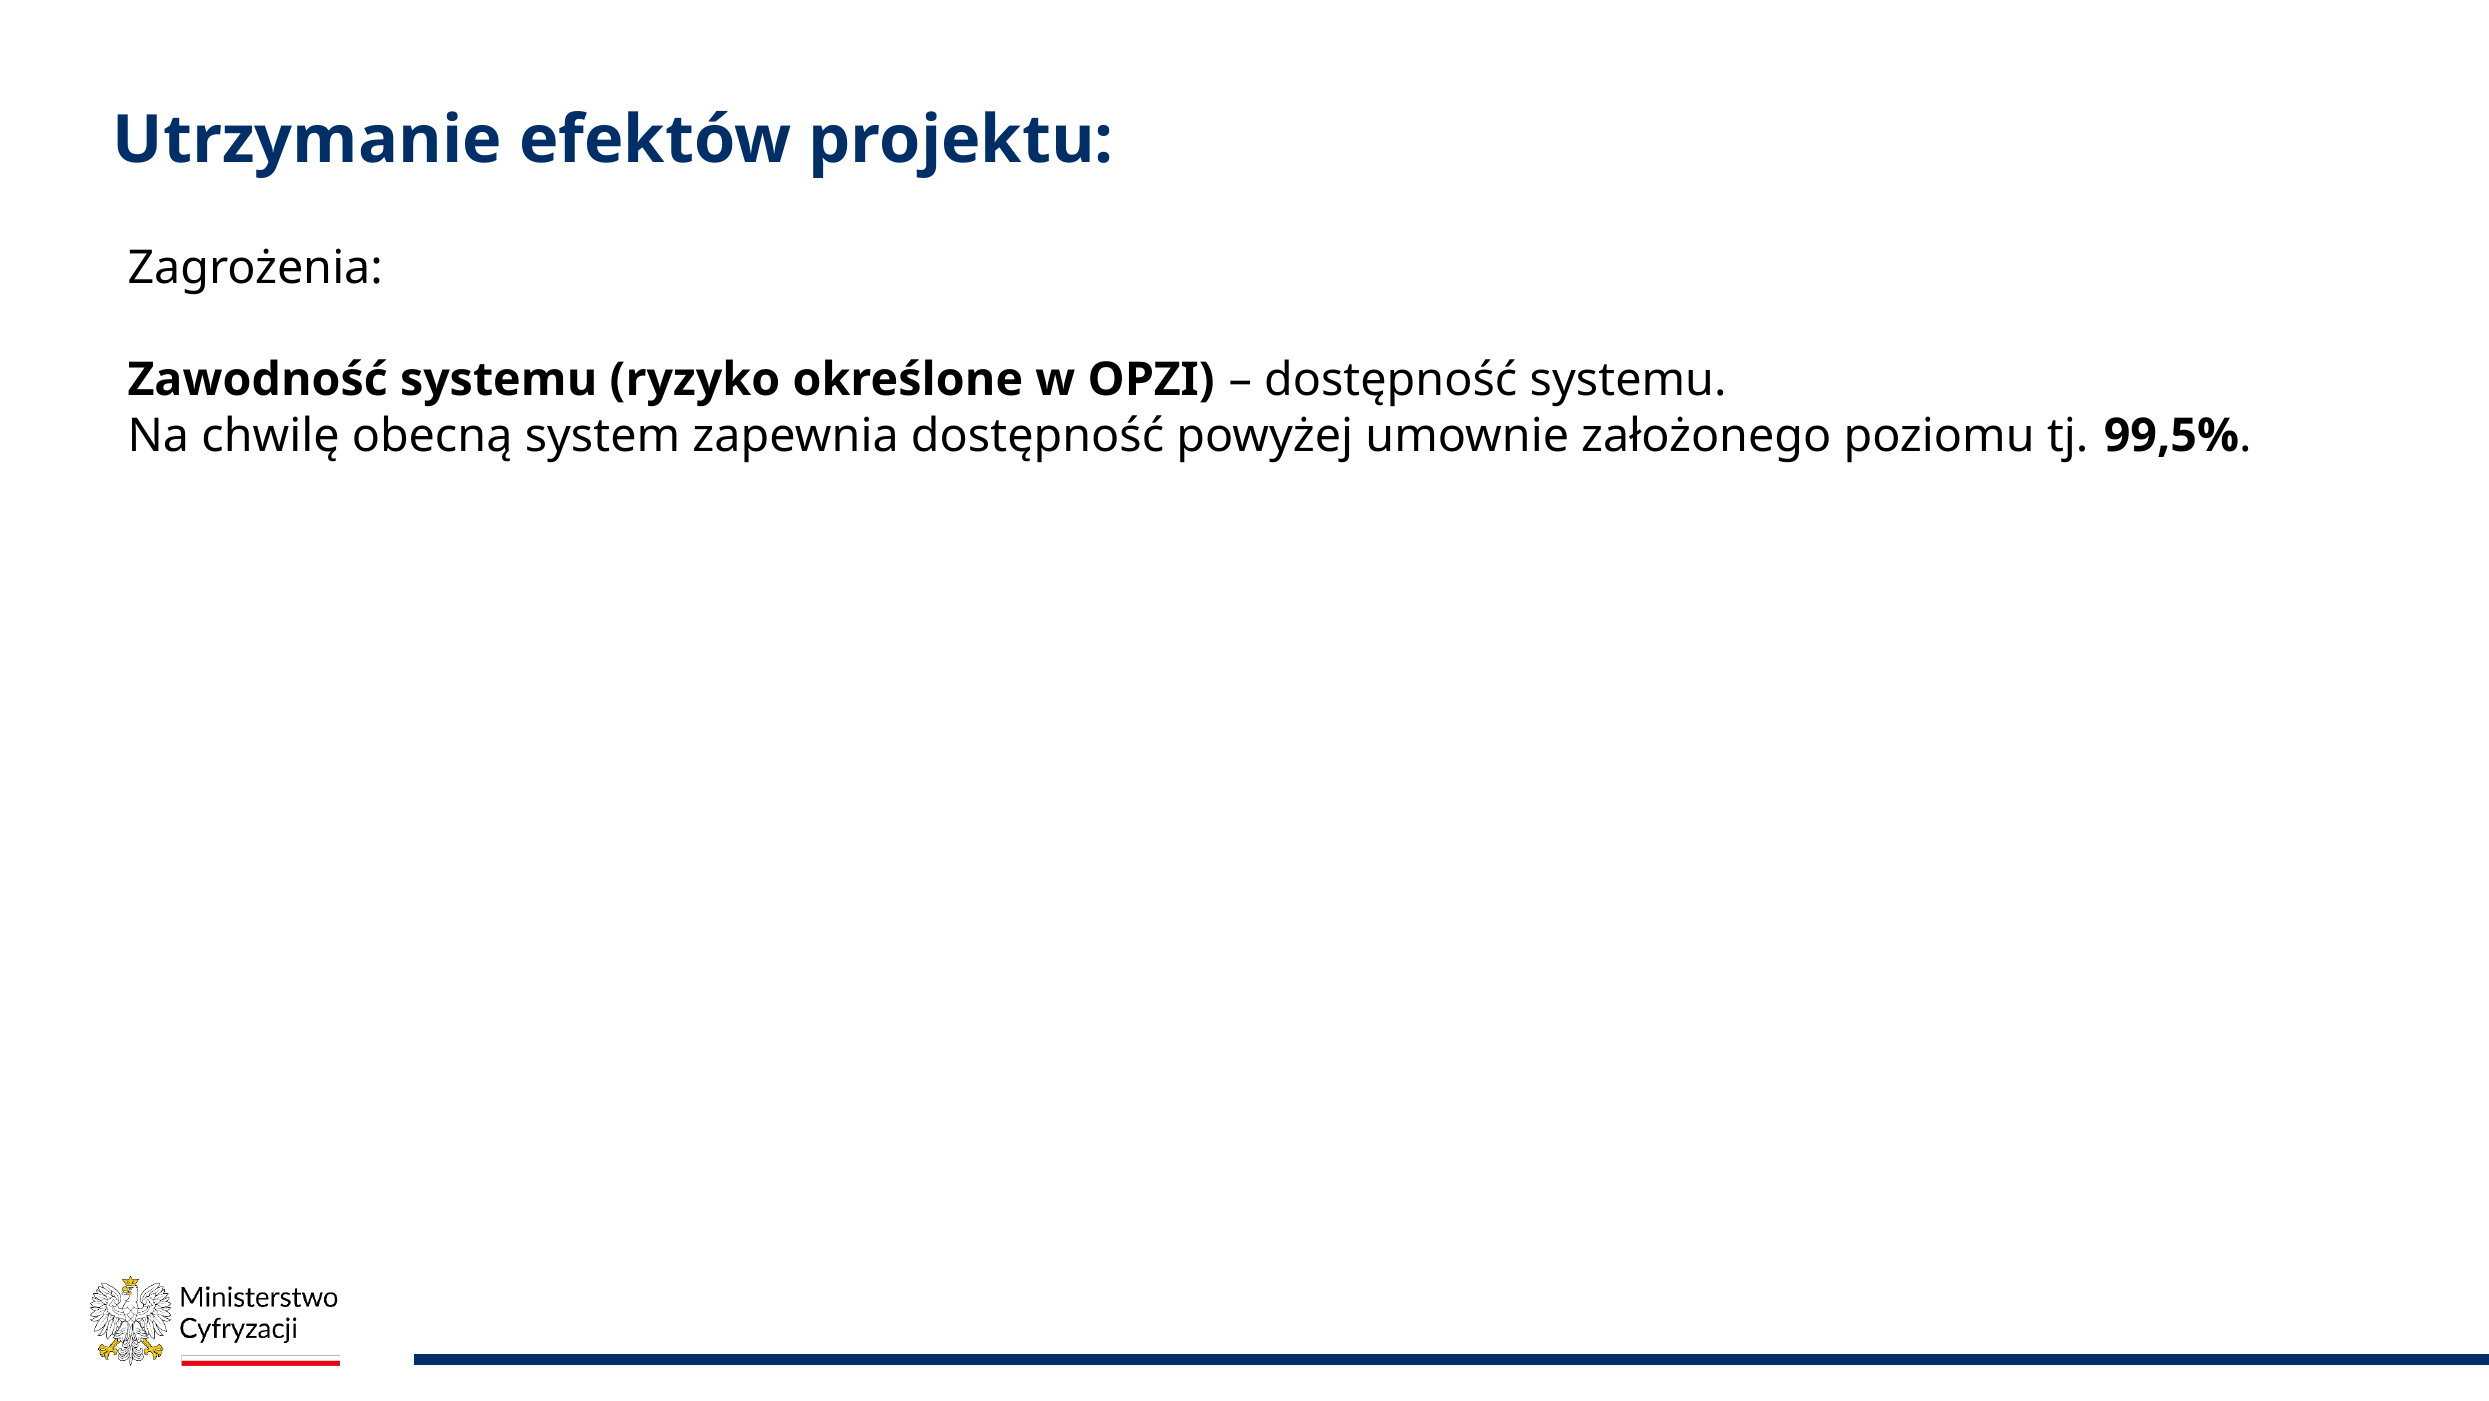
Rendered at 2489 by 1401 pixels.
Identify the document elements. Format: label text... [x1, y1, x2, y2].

title Utrzymanie efektów projektu: [112, 0, 2190, 178]
text_box Zagrożenia: Zawodność systemu (ryzyko określone w OPZI) – dostępność systemu. Na chwilę obecną system zapewnia dostępność powyżej umownie założonego poziomu tj. 99,5%. [112, 229, 2461, 468]
picture [69, 1255, 360, 1386]
